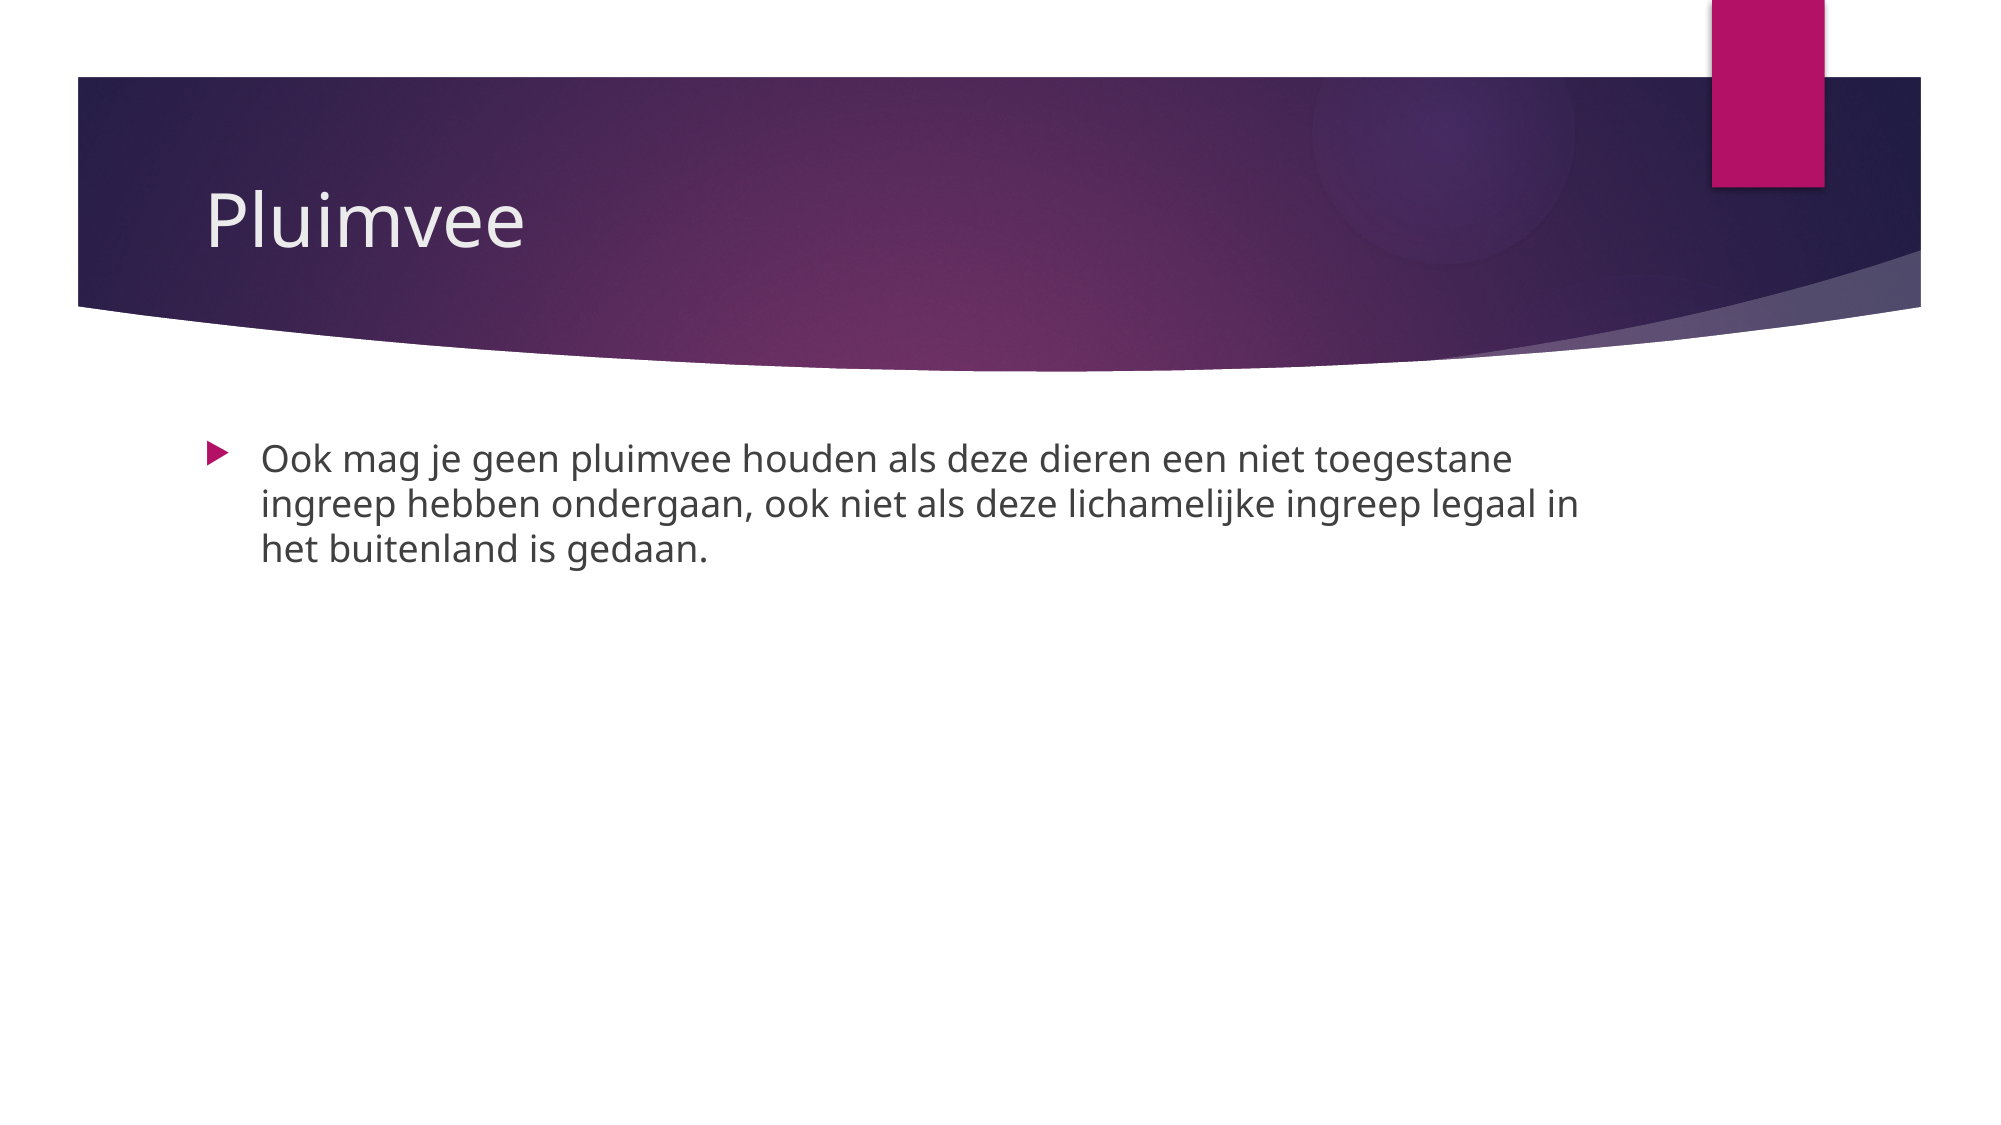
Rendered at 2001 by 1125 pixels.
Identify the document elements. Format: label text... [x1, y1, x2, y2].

list Ook mag je geen pluimvee houden als deze dieren een niet toegestane ingreep hebben ondergaan, ook niet als deze lichamelijke ingreep legaal in het buitenland is gedaan. [189, 427, 1638, 988]
title Pluimvee [189, 159, 1627, 276]
